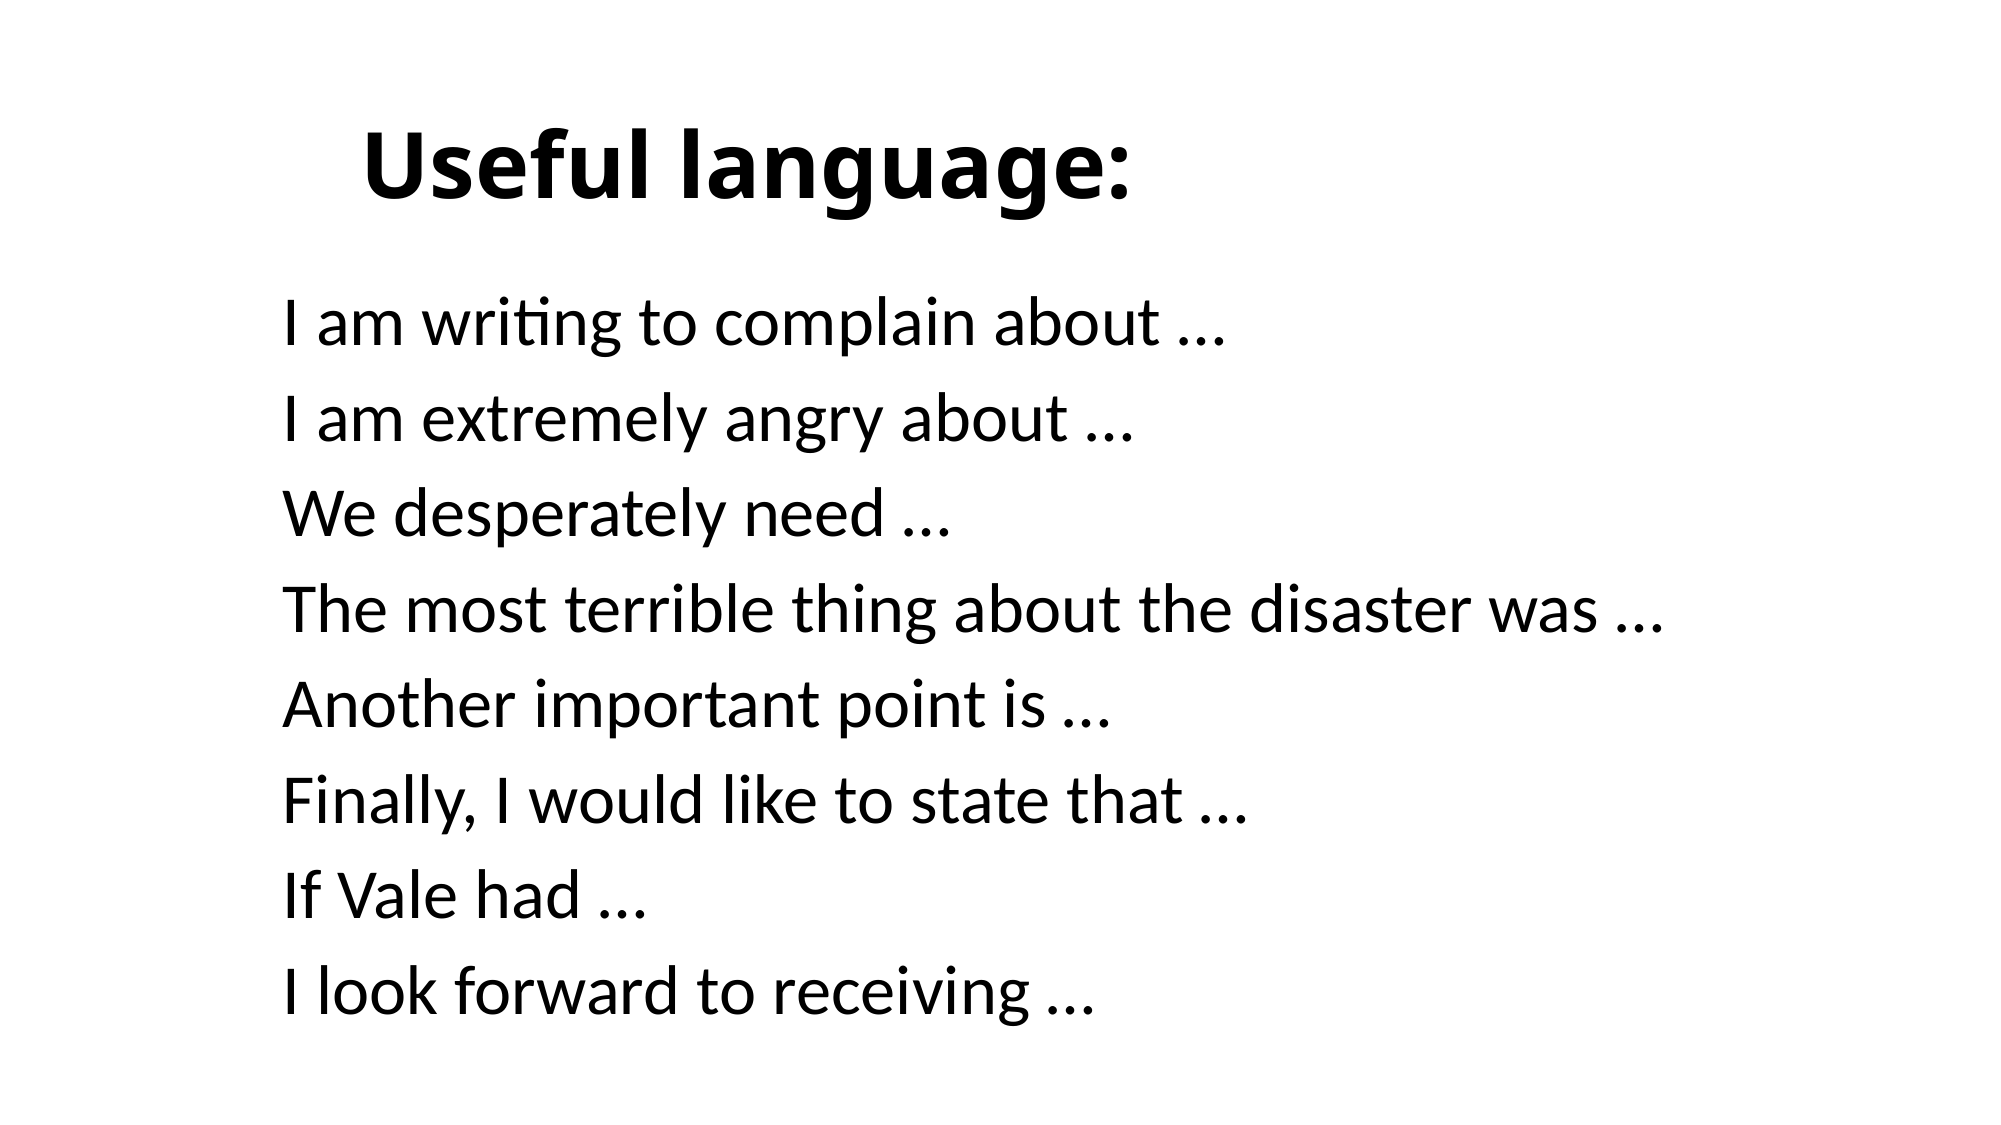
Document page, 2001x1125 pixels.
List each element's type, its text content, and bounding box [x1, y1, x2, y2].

title Useful language: [345, 59, 1863, 277]
list I am writing to complain about … I am extremely angry about … We desperately need … The most terrible thing about the disaster was … Another important point is … Finally, I would like to state that … If Vale had … I look forward to receiving … [267, 277, 1863, 1046]
